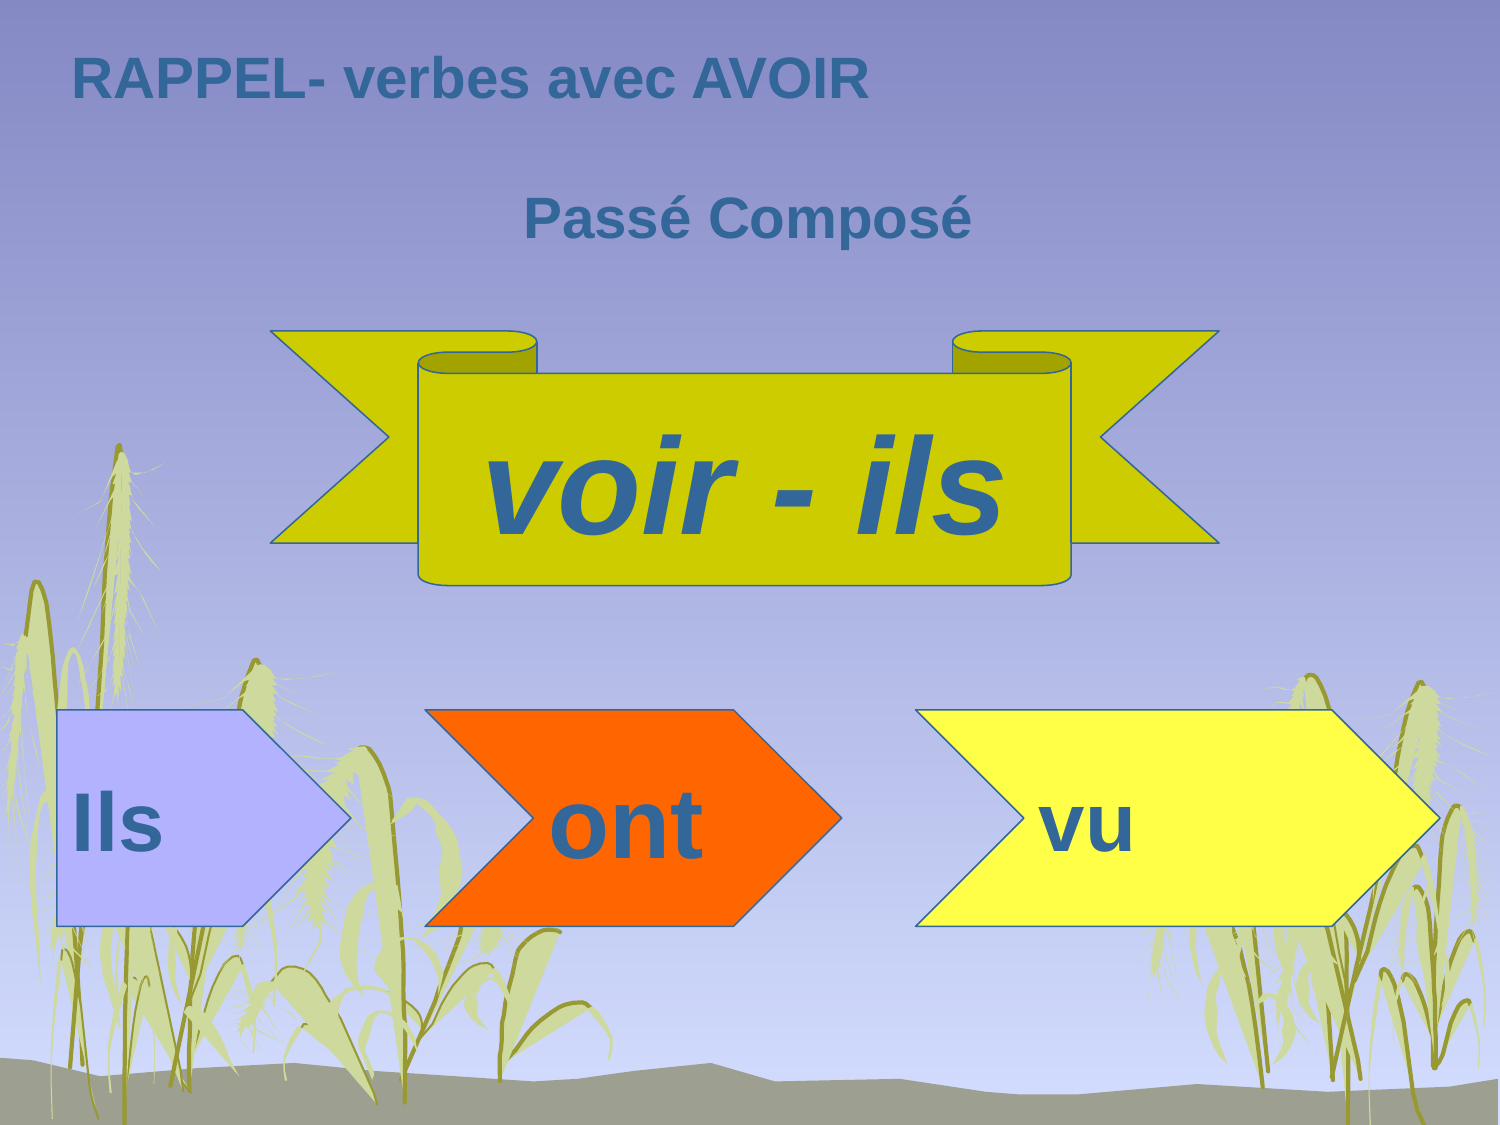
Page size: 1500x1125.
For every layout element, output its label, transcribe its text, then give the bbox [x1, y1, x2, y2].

text_box Ils [56, 709, 351, 927]
text_box voir - ils [270, 330, 1220, 586]
text_box vu [915, 709, 1441, 927]
text_box RAPPEL- verbes avec AVOIR Passé Composé [56, 33, 1441, 258]
text_box ont [425, 709, 842, 927]
